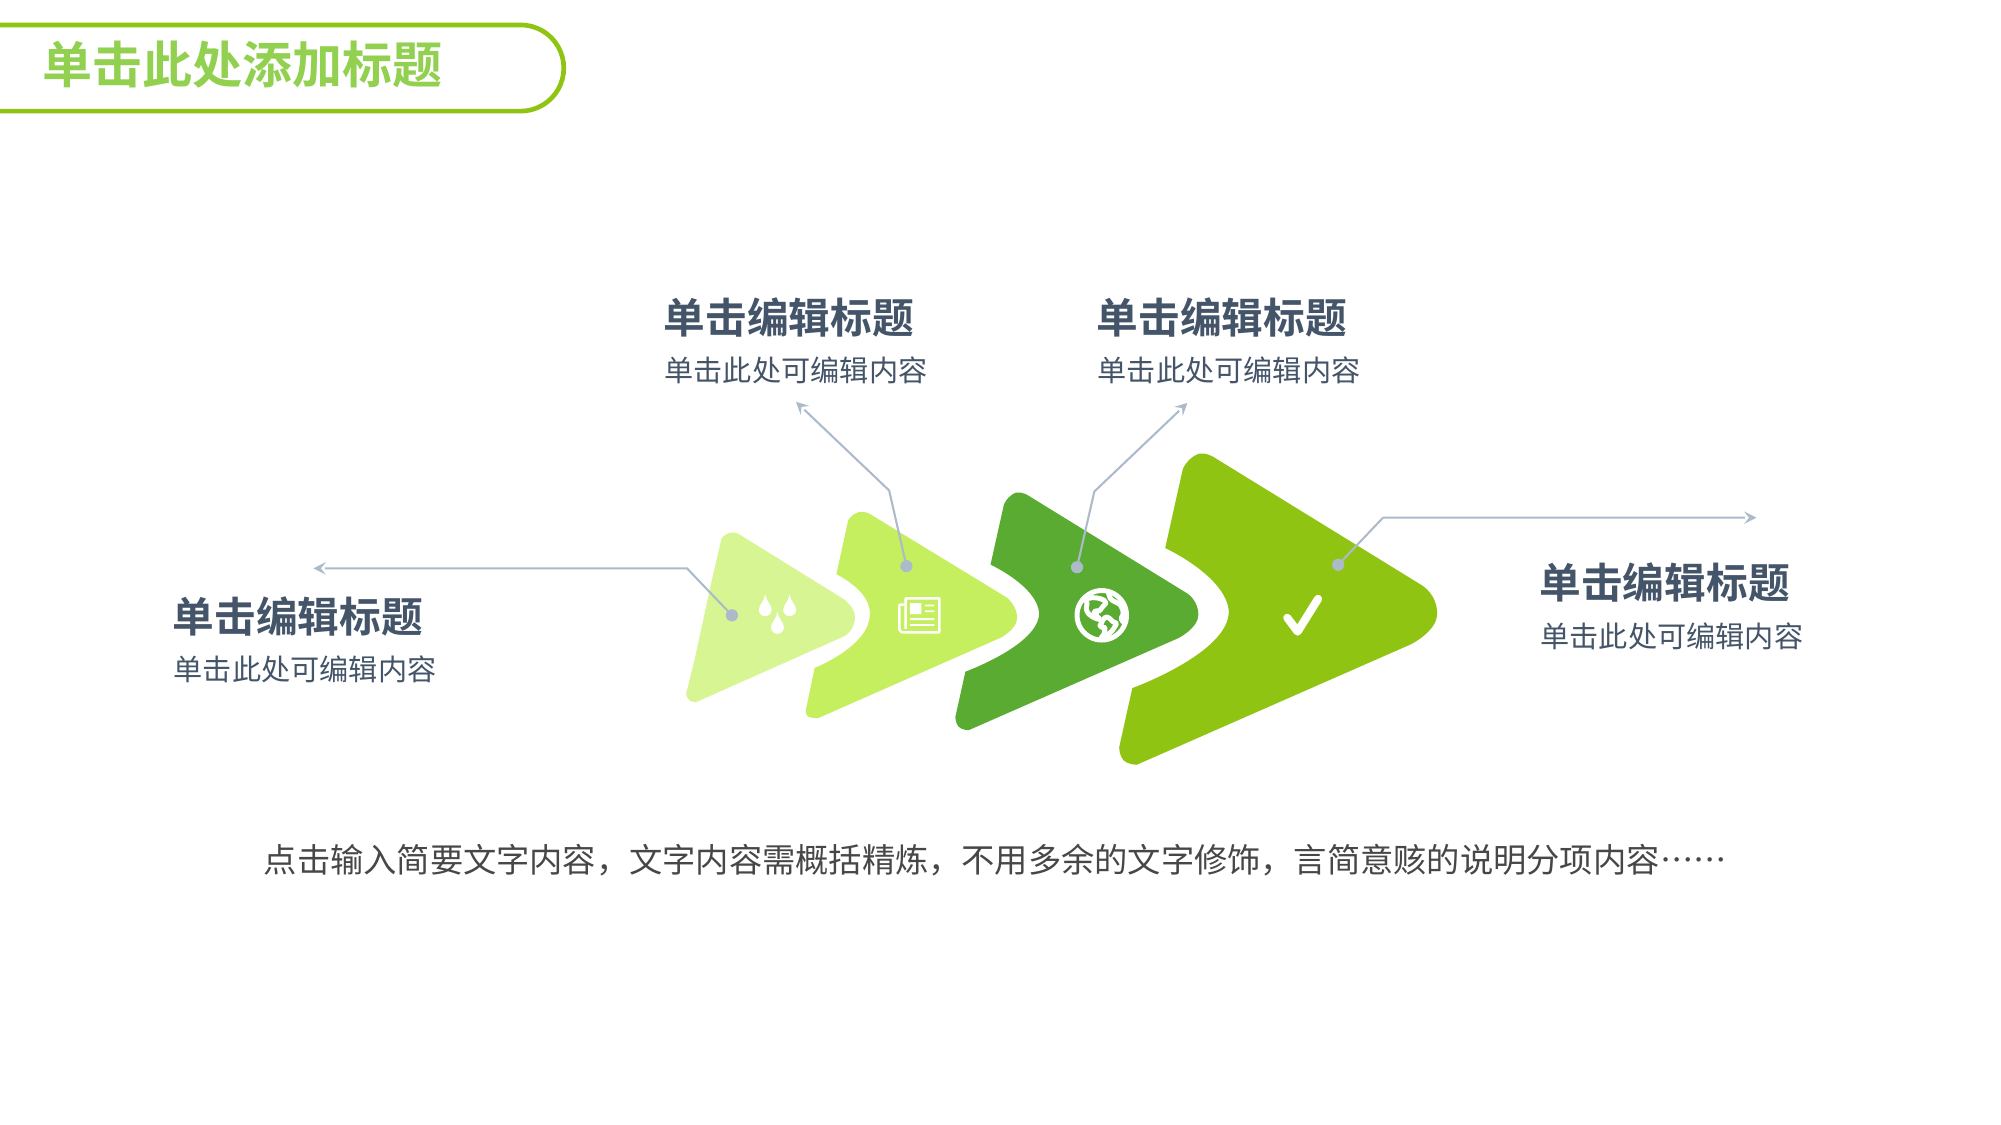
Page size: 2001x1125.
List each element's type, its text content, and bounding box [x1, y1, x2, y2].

text_box 单击此处可编辑内容 [1540, 618, 1881, 654]
text_box [955, 492, 1199, 731]
text_box [1283, 594, 1322, 636]
text_box 单击编辑标题 [1096, 291, 1454, 342]
text_box [898, 597, 941, 634]
text_box 单击此处可编辑内容 [664, 352, 1005, 388]
text_box [686, 532, 855, 703]
text_box 单击编辑标题 [1539, 557, 1897, 608]
text_box [1086, 597, 1106, 620]
text_box 单击此处可编辑内容 [173, 651, 514, 687]
text_box [771, 611, 784, 634]
text_box 单击此处可编辑内容 [1097, 352, 1438, 388]
text_box [1119, 453, 1438, 765]
text_box [783, 594, 797, 617]
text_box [0, 24, 564, 112]
text_box 单击编辑标题 [172, 590, 530, 641]
text_box [1108, 591, 1126, 623]
text_box 点击输入简要文字内容，文字内容需概括精炼，不用多余的文字修饰，言简意赅的说明分项内容…… [263, 838, 1828, 879]
text_box [1077, 590, 1126, 641]
text_box [910, 603, 922, 615]
text_box [313, 562, 738, 622]
text_box [805, 511, 1018, 719]
text_box [1099, 617, 1117, 637]
text_box [1071, 402, 1188, 574]
text_box 单击编辑标题 [663, 291, 1021, 342]
text_box [1332, 511, 1757, 571]
text_box [1109, 591, 1127, 621]
text_box [796, 401, 913, 573]
text_box [758, 594, 772, 617]
